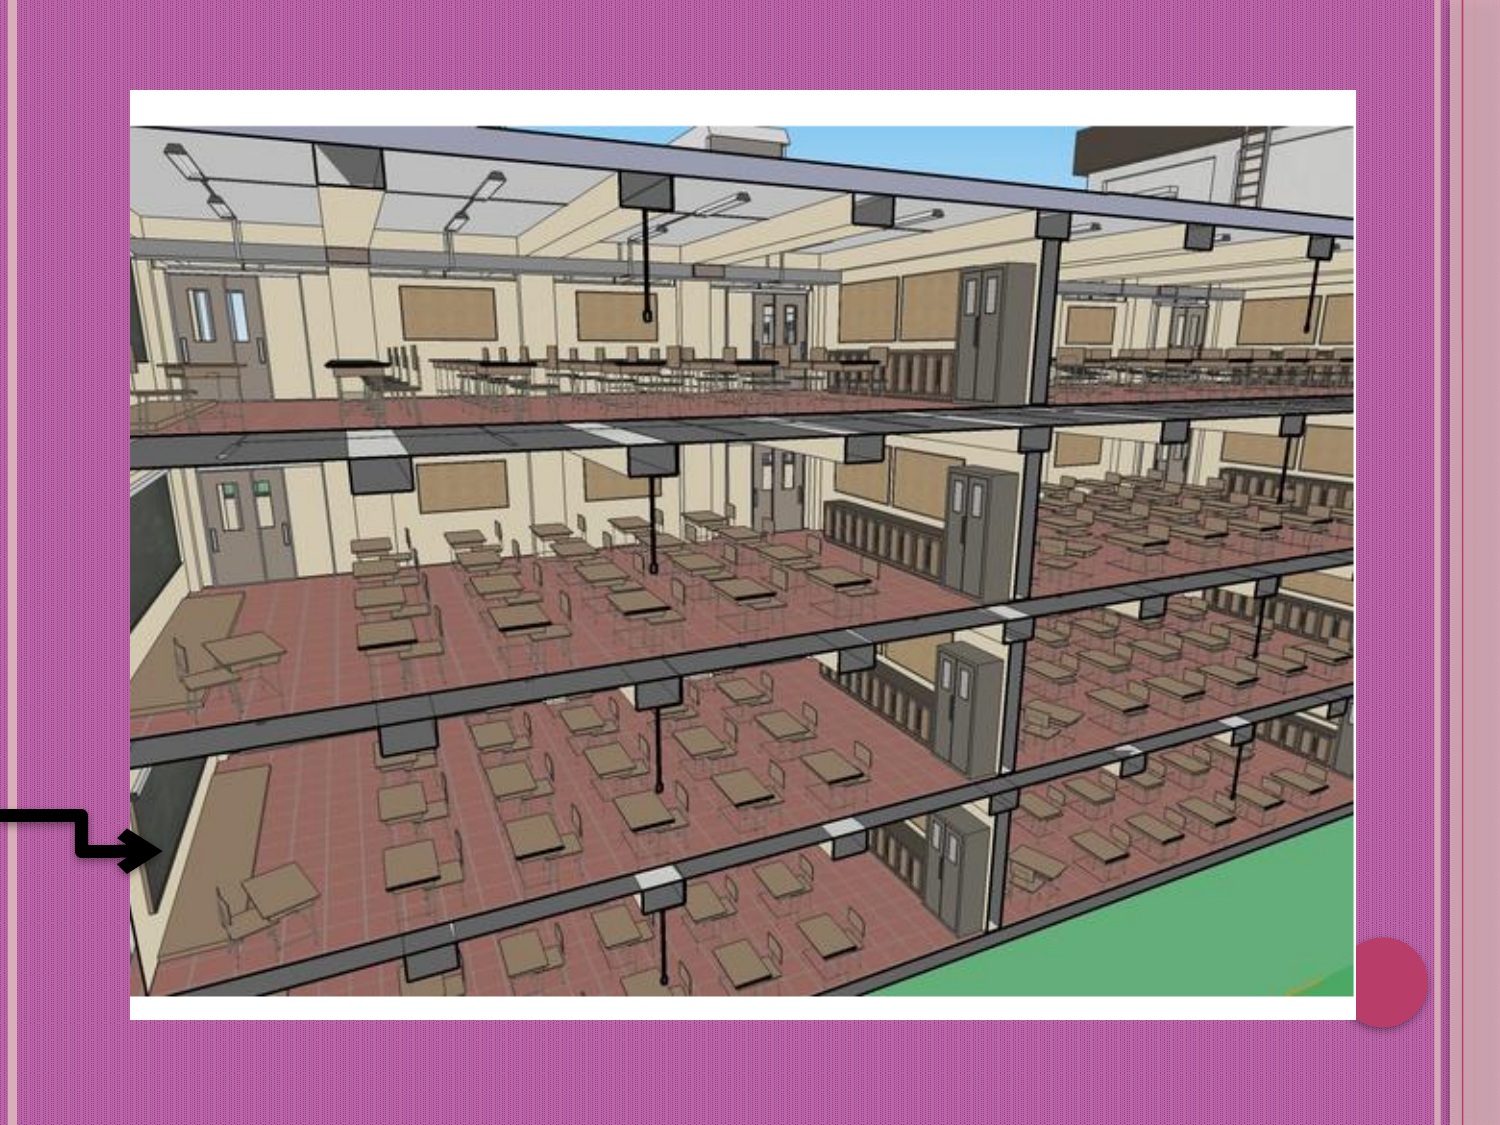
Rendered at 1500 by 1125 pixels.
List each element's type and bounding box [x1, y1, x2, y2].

text_box [0, 815, 164, 852]
list [130, 47, 1357, 1063]
